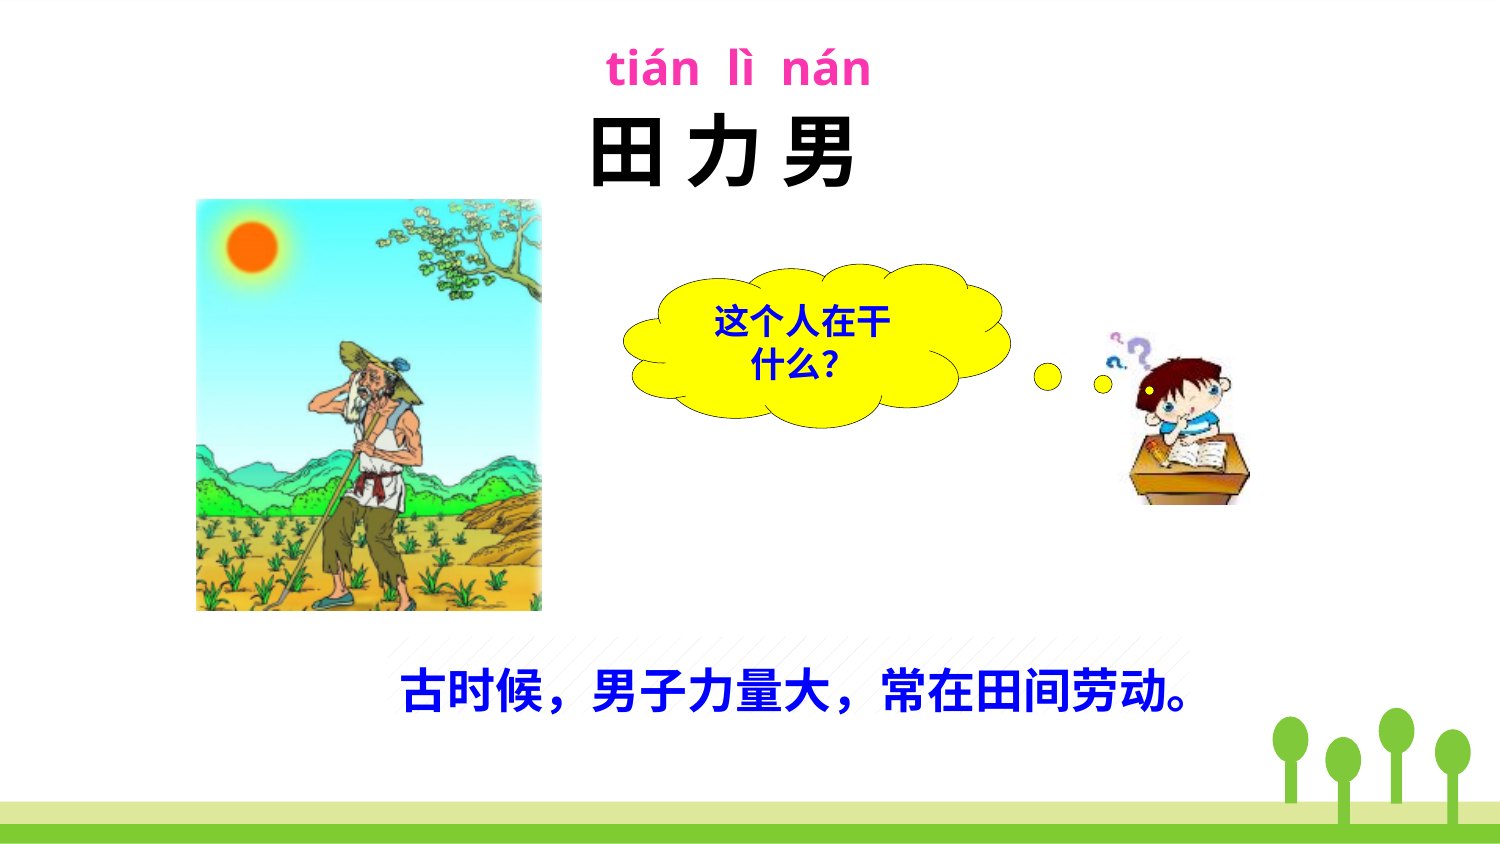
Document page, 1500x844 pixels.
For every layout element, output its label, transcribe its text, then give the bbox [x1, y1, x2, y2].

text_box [541, 30, 937, 205]
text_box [0, 707, 1500, 844]
text_box 古时候，男子力量大，常在田间劳动。 [387, 636, 1191, 707]
picture [0, 0, 1500, 707]
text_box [623, 263, 1250, 505]
